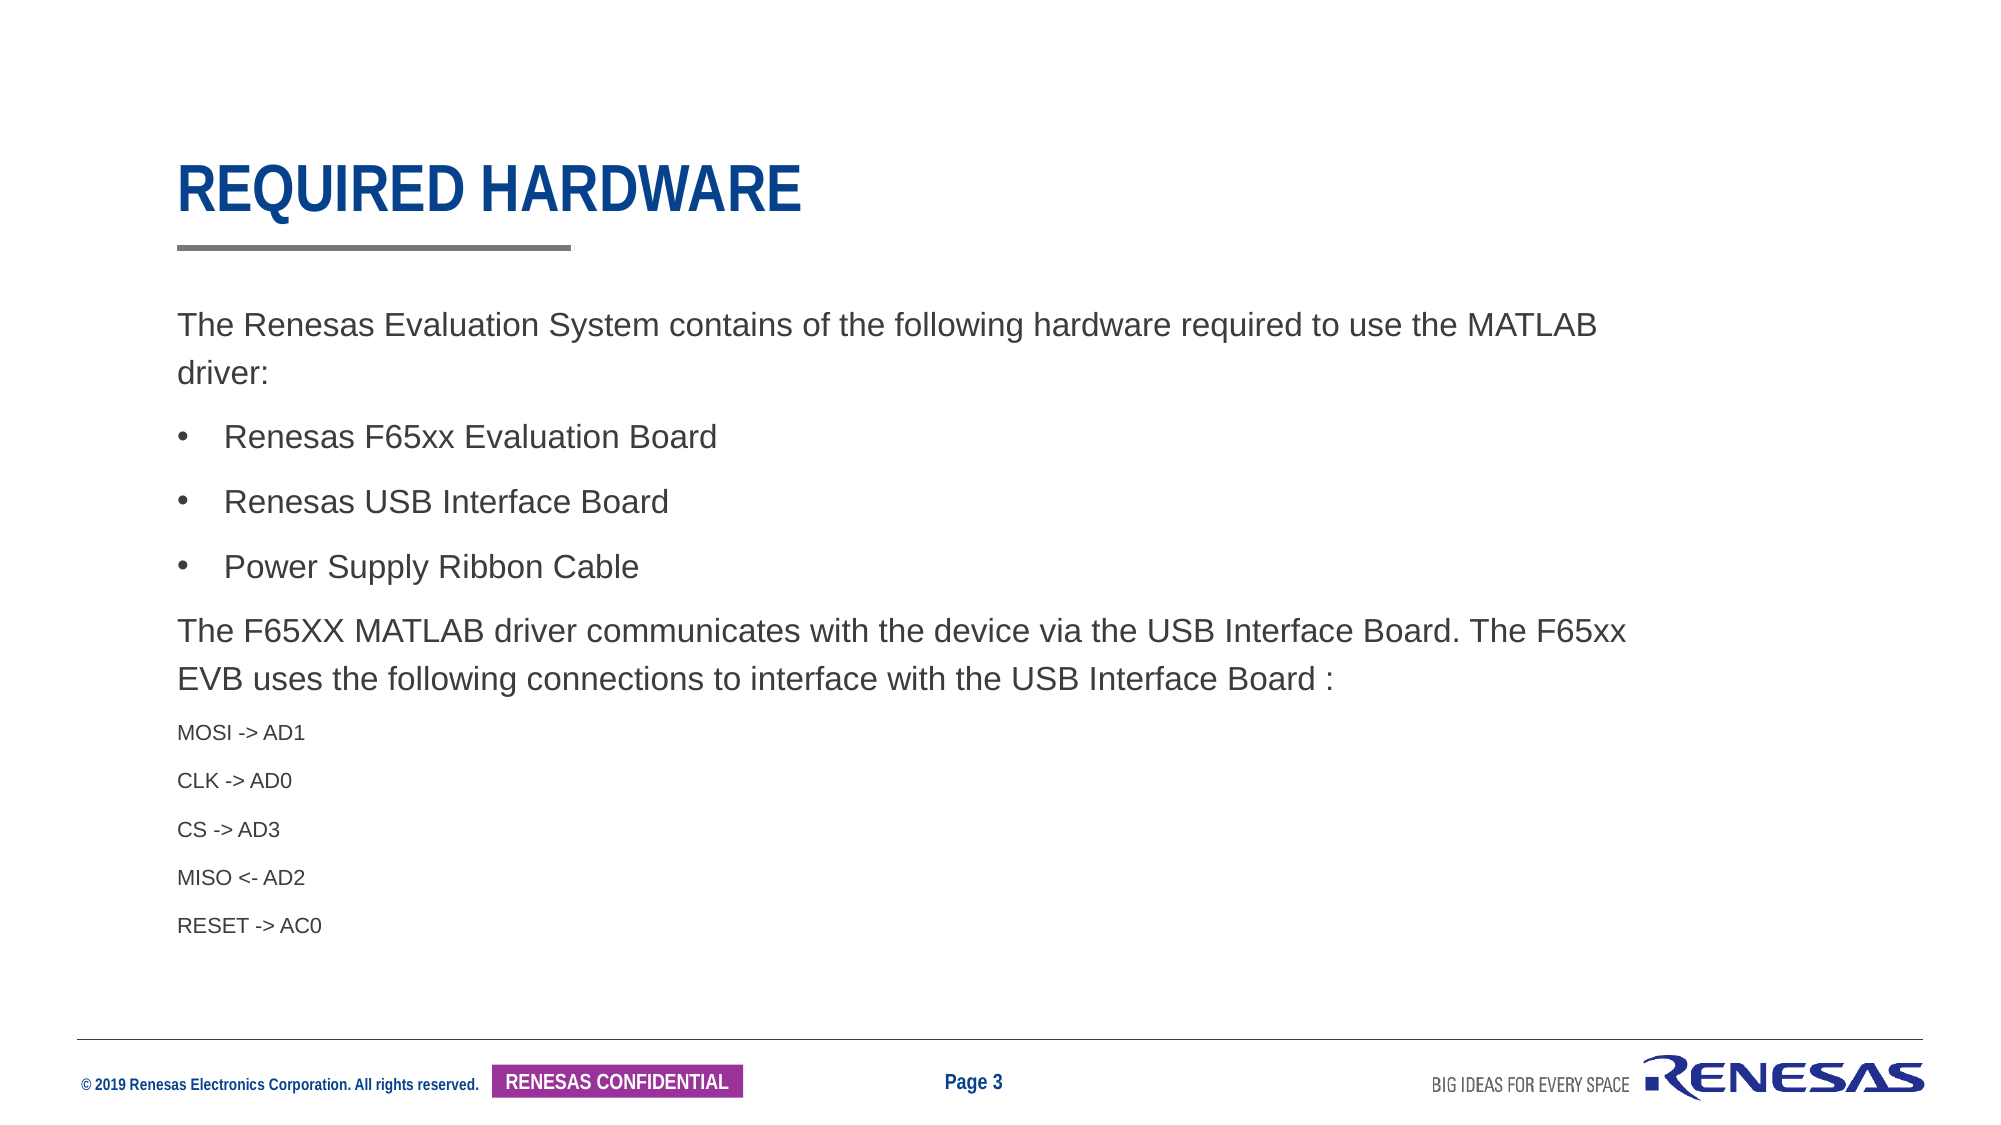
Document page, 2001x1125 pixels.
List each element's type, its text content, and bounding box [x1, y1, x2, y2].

list The Renesas Evaluation System contains of the following hardware required to use the MATLAB driver: Renesas F65xx Evaluation Board Renesas USB Interface Board Power Supply Ribbon Cable The F65XX MATLAB driver communicates with the device via the USB Interface Board. The F65xx EVB uses the following connections to interface with the USB Interface Board : MOSI -> AD1 CLK -> AD0 CS -> AD3 MISO <- AD2 RESET -> AC0 [177, 295, 1654, 1011]
picture [1425, 1049, 1933, 1106]
slide_number Page 3 [944, 1067, 1056, 1095]
title Required HARDWARE [177, 151, 1654, 227]
